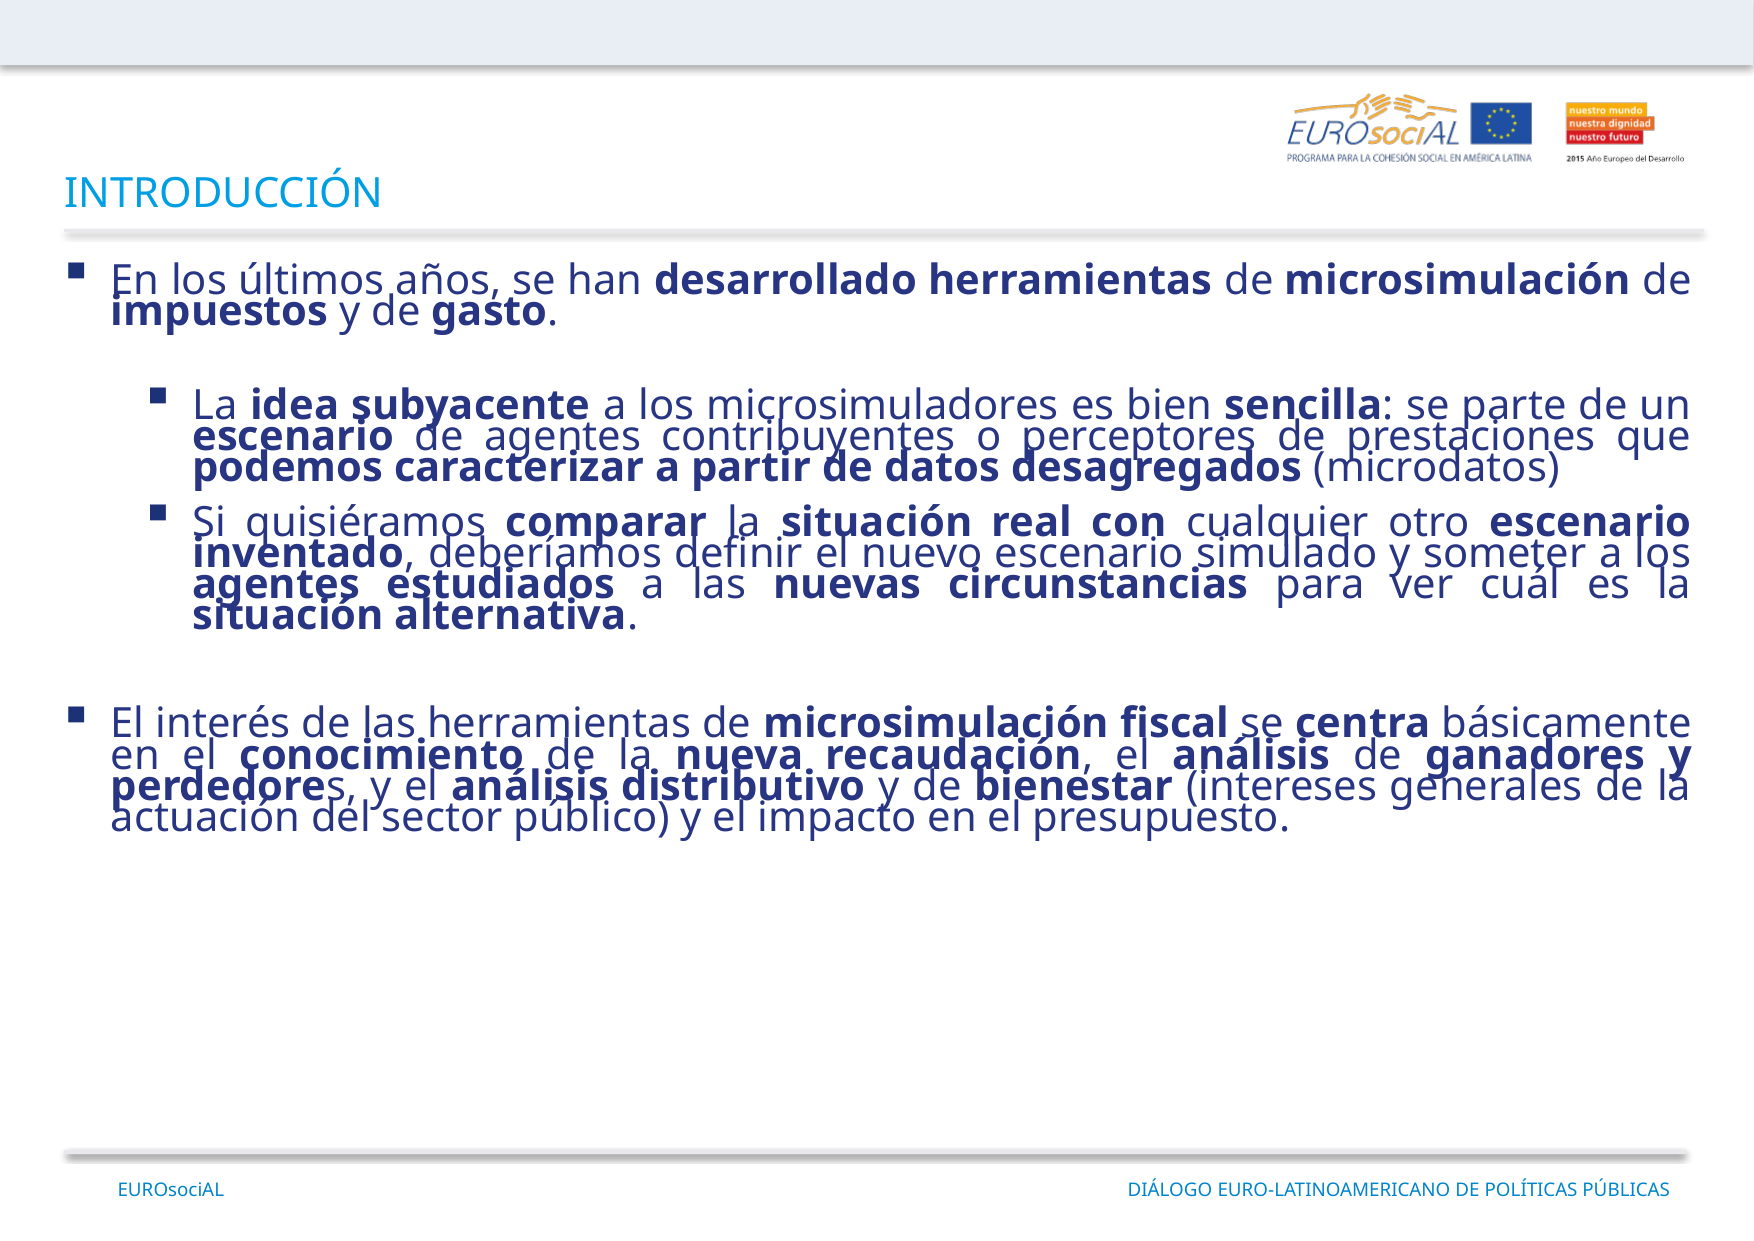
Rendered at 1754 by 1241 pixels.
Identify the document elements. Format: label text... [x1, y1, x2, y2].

text_box INTRODUCCIÓN [49, 158, 1628, 233]
text_box En los últimos años, se han desarrollado herramientas de microsimulación de impuestos y de gasto. La idea subyacente a los microsimuladores es bien sencilla: se parte de un escenario de agentes contribuyentes o perceptores de prestaciones que podemos caracterizar a partir de datos desagregados (microdatos) Si quisiéramos comparar la situación real con cualquier otro escenario inventado, deberíamos definir el nuevo escenario simulado y someter a los agentes estudiados a las nuevas circunstancias para ver cuál es la situación alternativa. El interés de las herramientas de microsimulación fiscal se centra básicamente en el conocimiento de la nueva recaudación, el análisis de ganadores y perdedores, y el análisis distributivo y de bienestar (intereses generales de la actuación del sector público) y el impacto en el presupuesto. [64, 252, 1692, 1140]
picture [1278, 88, 1692, 173]
